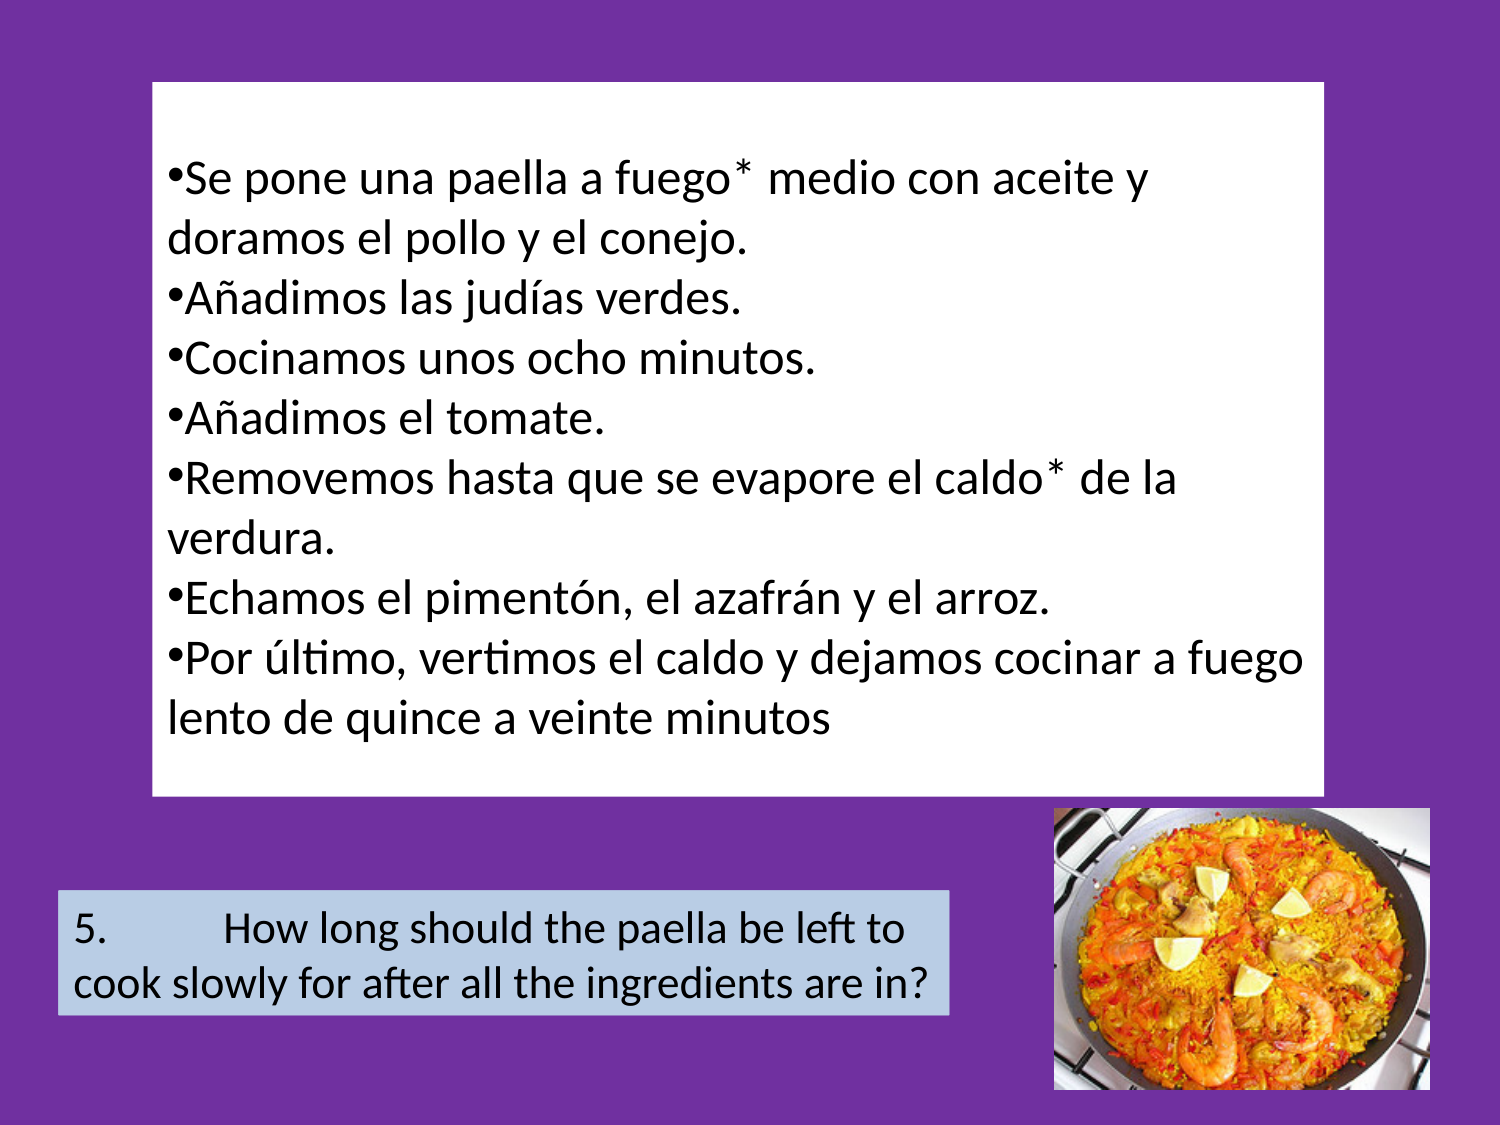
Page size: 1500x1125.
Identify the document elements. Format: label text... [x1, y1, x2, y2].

text_box Se pone una paella a fuego* medio con aceite y doramos el pollo y el conejo. Añadimos las judías verdes. Cocinamos unos ocho minutos. Añadimos el tomate. Removemos hasta que se evapore el caldo* de la verdura. Echamos el pimentón, el azafrán y el arroz. Por último, vertimos el caldo y dejamos cocinar a fuego lento de quince a veinte minutos [152, 82, 1325, 797]
text_box 5. How long should the paella be left to cook slowly for after all the ingredients are in? [58, 890, 950, 1016]
picture [1054, 808, 1430, 1091]
